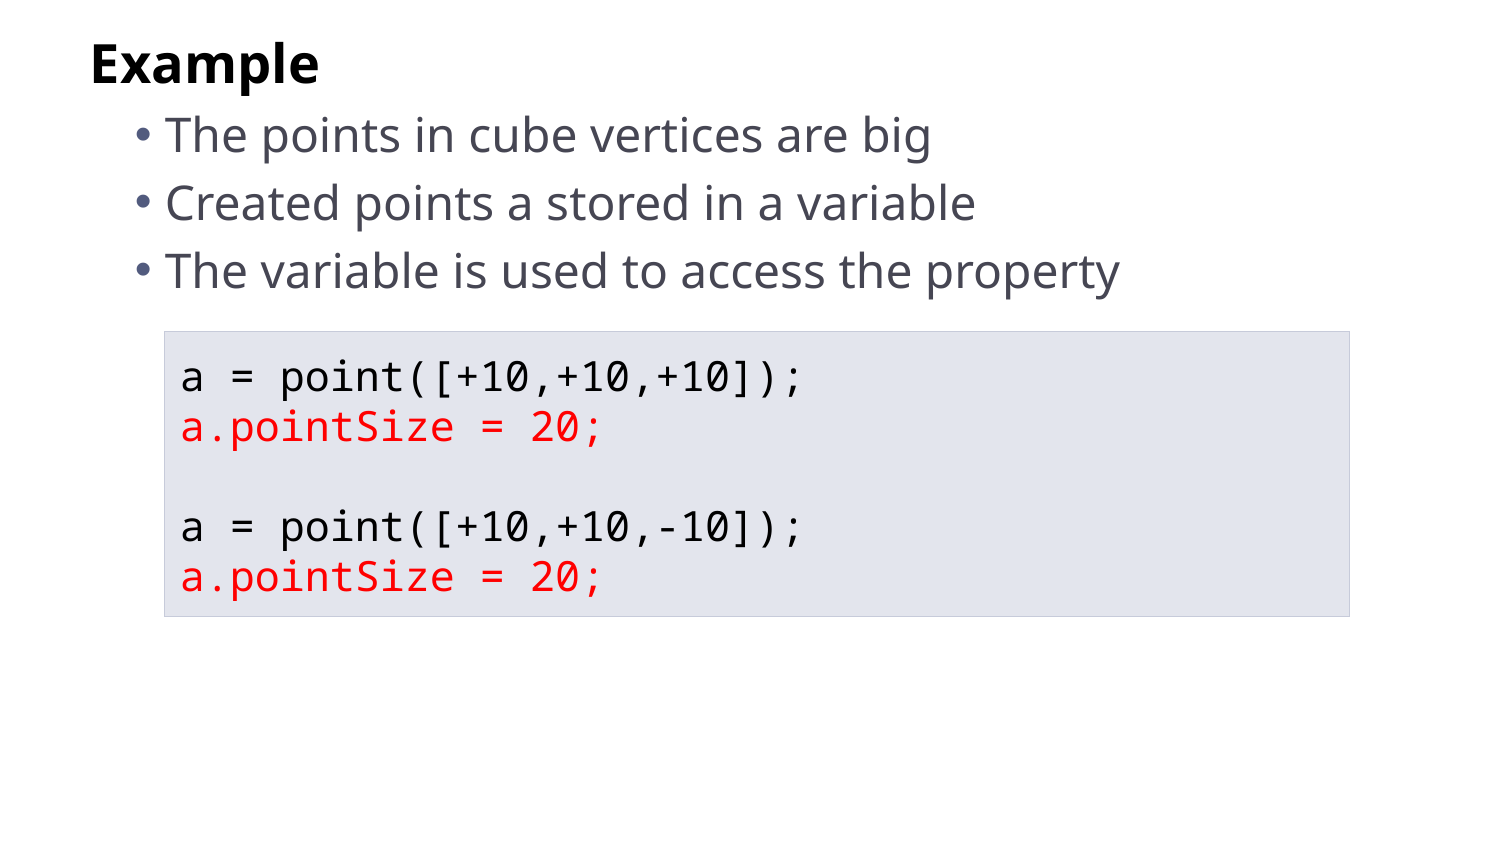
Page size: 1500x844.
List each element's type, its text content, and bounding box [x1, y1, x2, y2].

list Example The points in cube vertices are big Created points a stored in a variable The variable is used to access the property [75, 21, 1475, 835]
text_box a = point([+10,+10,+10]); a.pointSize = 20; a = point([+10,+10,-10]); a.pointSize = 20; [164, 331, 1350, 617]
